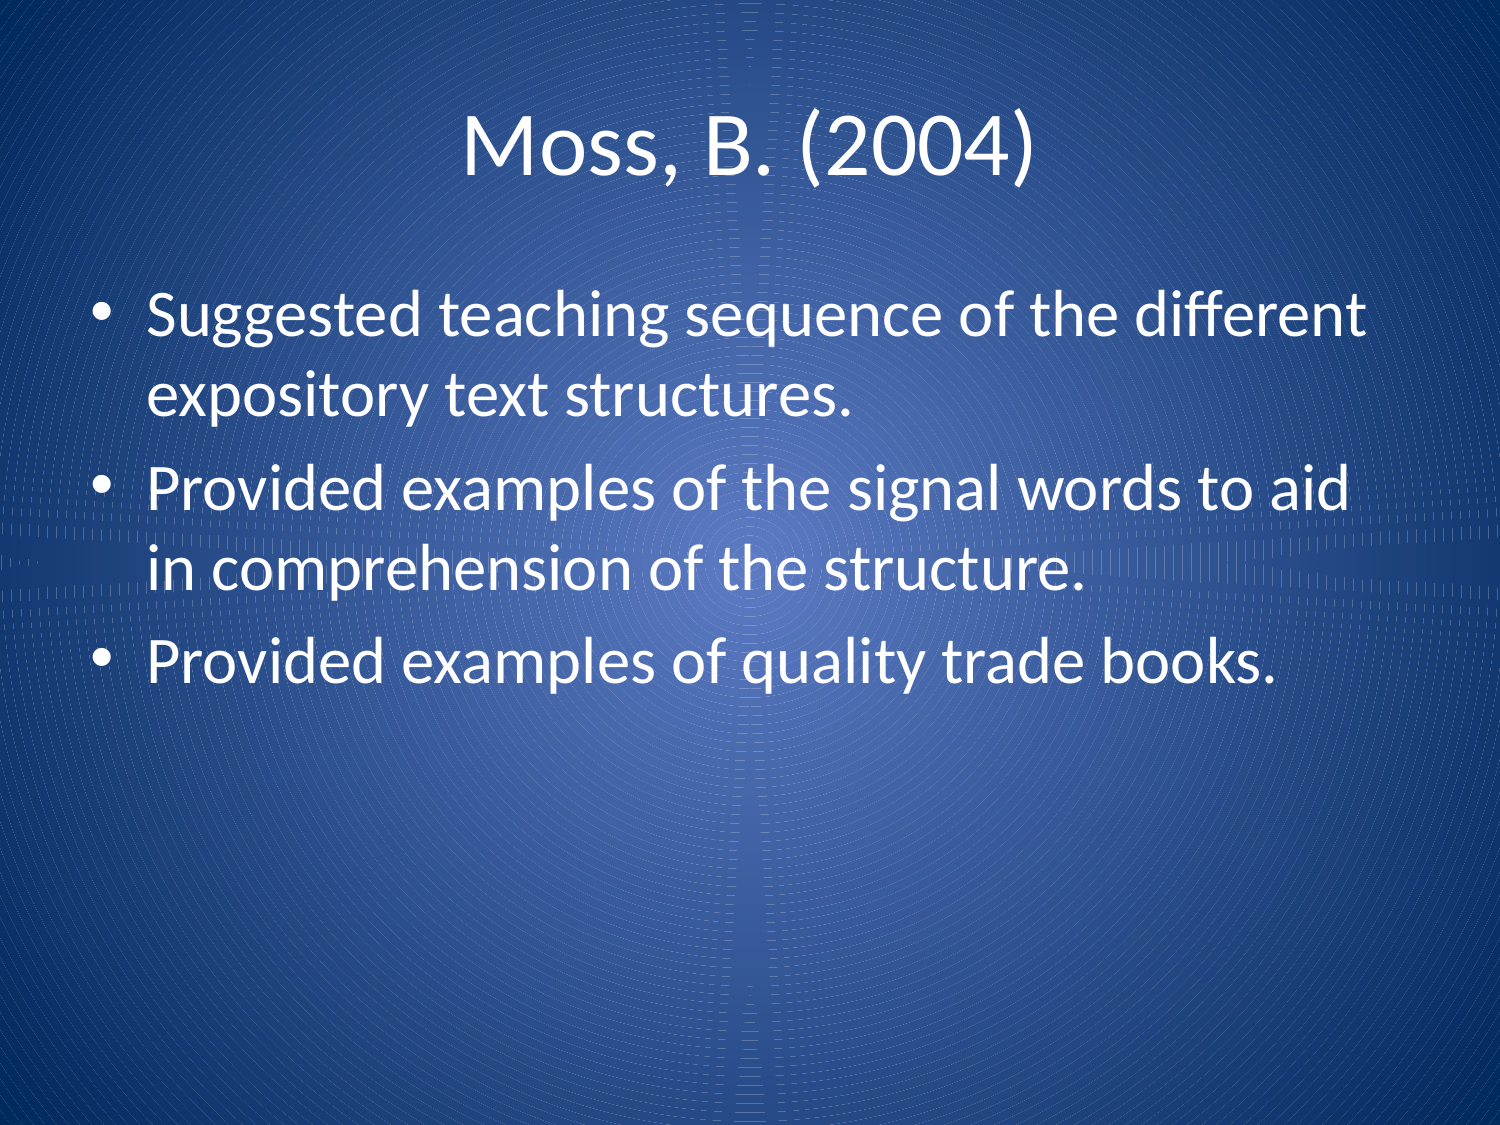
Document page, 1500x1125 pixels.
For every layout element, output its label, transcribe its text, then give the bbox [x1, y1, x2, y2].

title Moss, B. (2004) [75, 45, 1425, 233]
list Suggested teaching sequence of the different expository text structures. Provided examples of the signal words to aid in comprehension of the structure. Provided examples of quality trade books. [75, 262, 1425, 1005]
